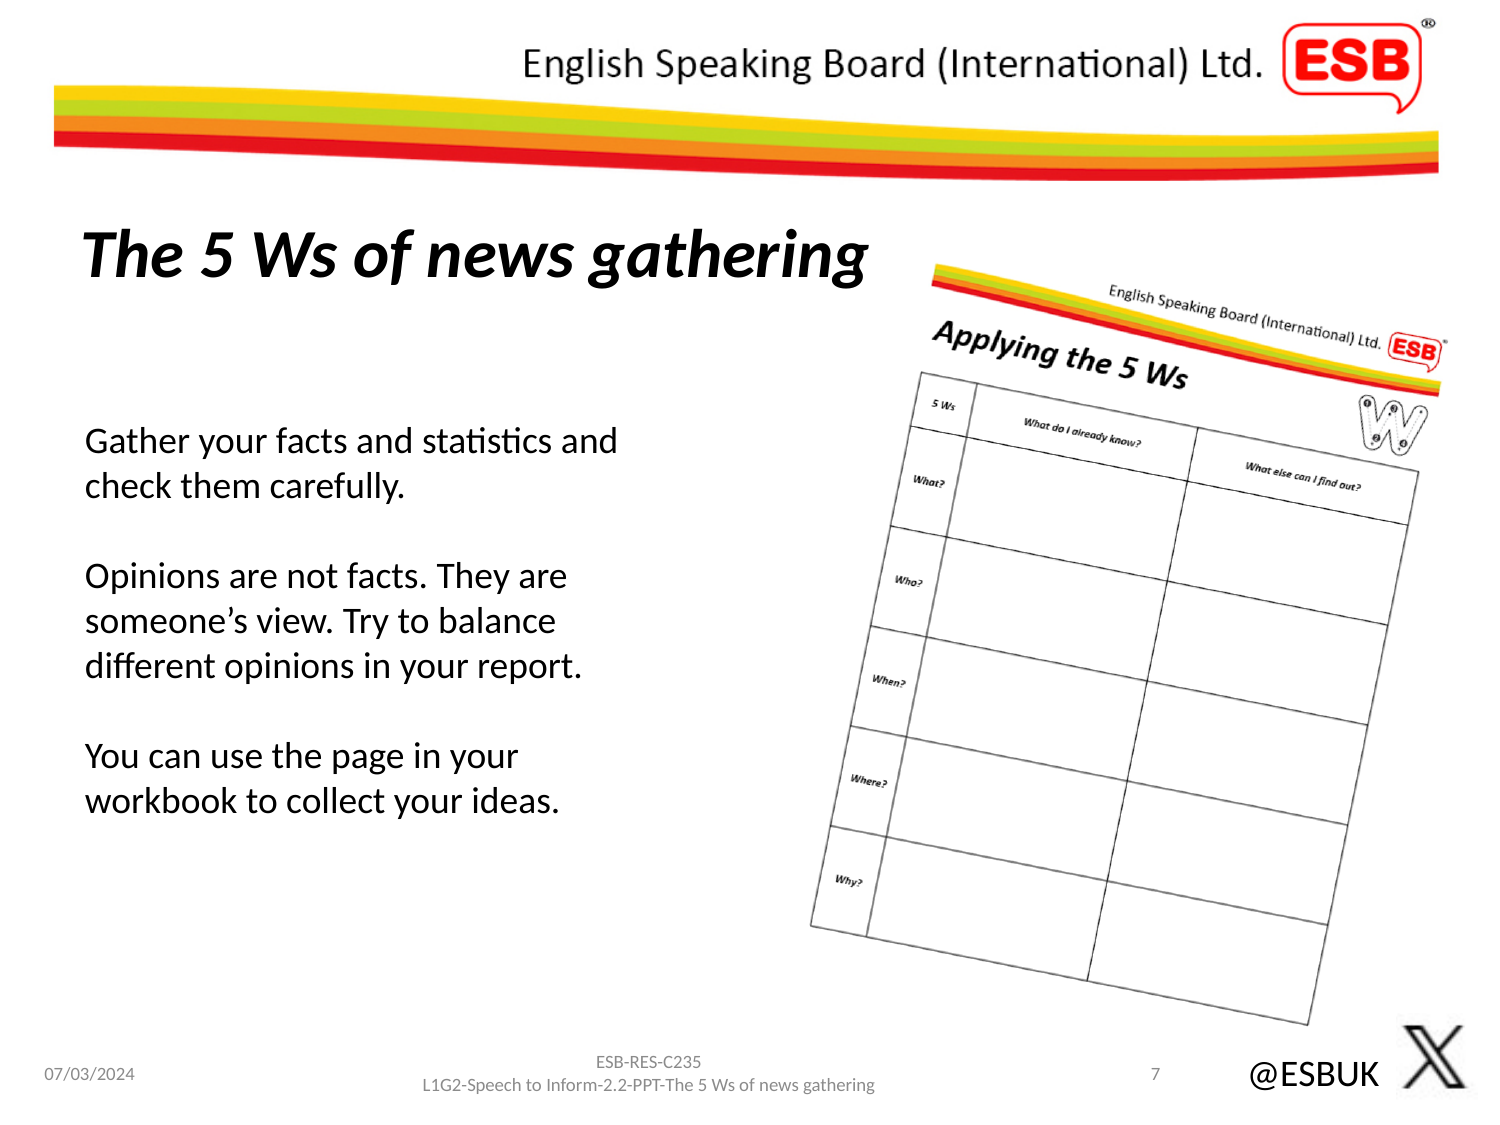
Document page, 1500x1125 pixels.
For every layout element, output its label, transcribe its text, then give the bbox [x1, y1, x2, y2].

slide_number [29, 1042, 367, 1103]
picture [1396, 1013, 1478, 1102]
picture [798, 267, 1459, 1042]
text_box Gather your facts and statistics and check them carefully. Opinions are not facts. They are someone’s view. Try to balance different opinions in your report. You can use the page in your workbook to collect your ideas. [69, 408, 649, 829]
slide_number 7 [930, 1042, 1176, 1103]
title The 5 Ws of news gathering [65, 196, 1360, 315]
picture [0, 0, 1500, 189]
footer ESB-RES-C235 L1G2-Speech to Inform-2.2-PPT-The 5 Ws of news gathering [395, 1042, 902, 1103]
